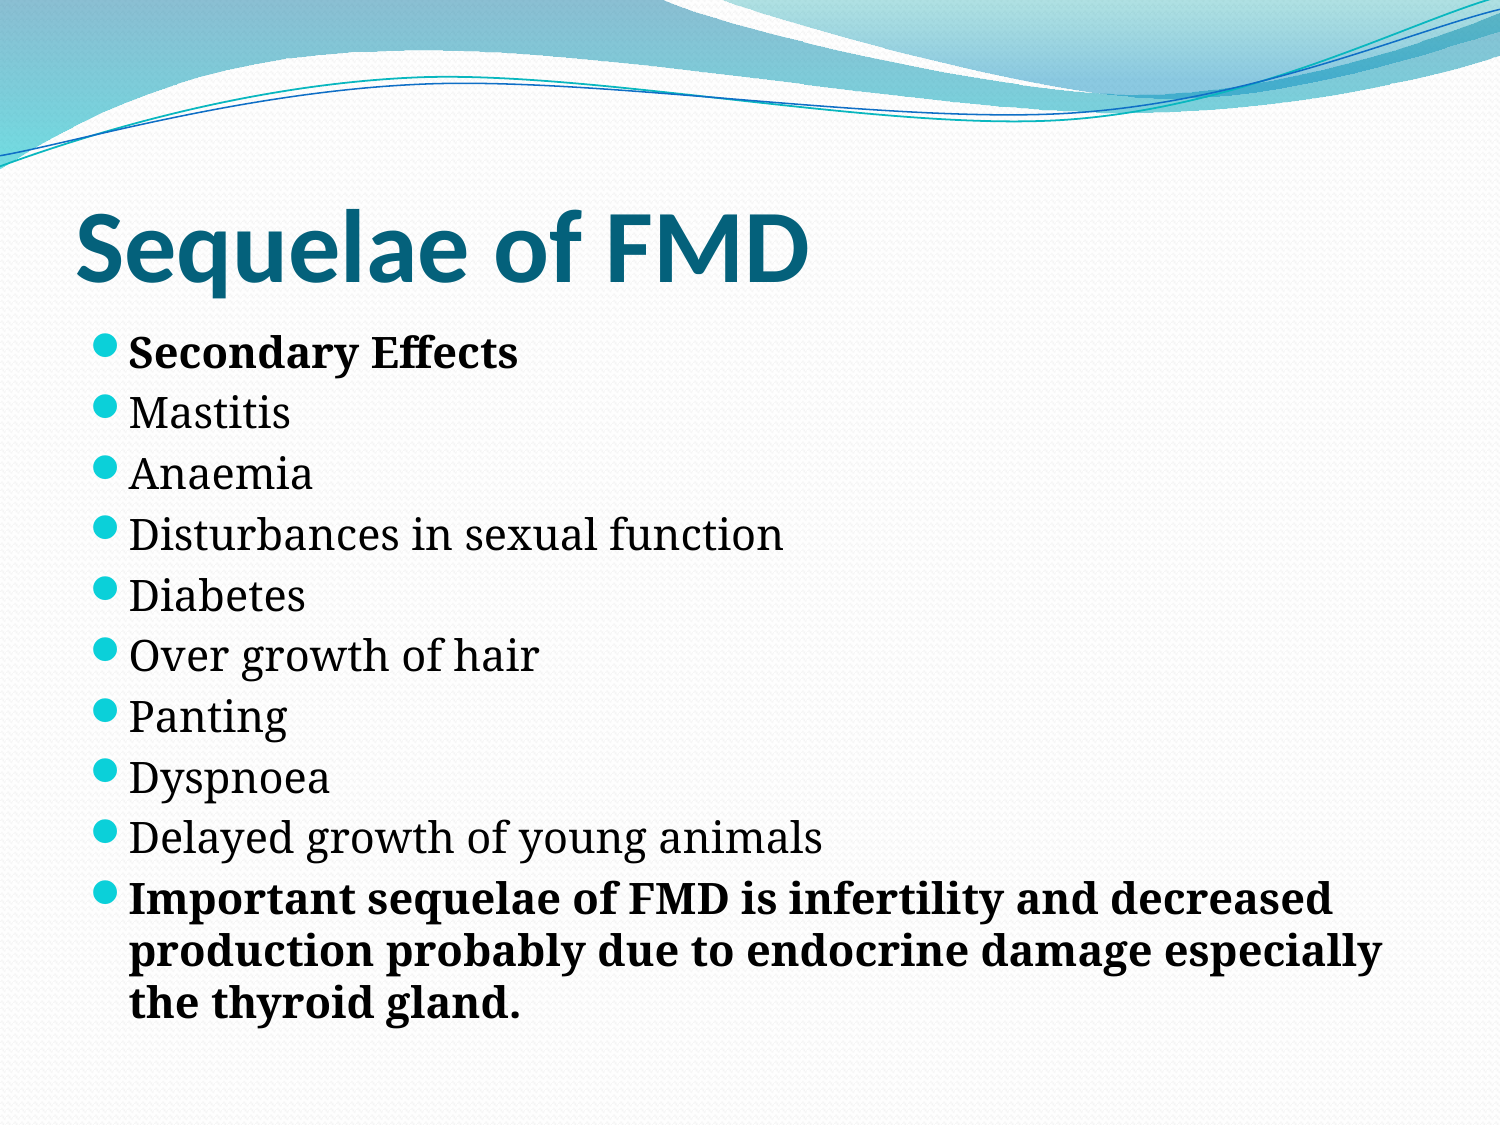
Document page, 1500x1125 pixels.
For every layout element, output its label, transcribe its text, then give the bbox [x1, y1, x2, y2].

list Secondary Effects Mastitis Anaemia Disturbances in sexual function Diabetes Over growth of hair Panting Dyspnoea Delayed growth of young animals Important sequelae of FMD is infertility and decreased production probably due to endocrine damage especially the thyroid gland. [75, 317, 1425, 1038]
title Sequelae of FMD [75, 115, 1425, 303]
